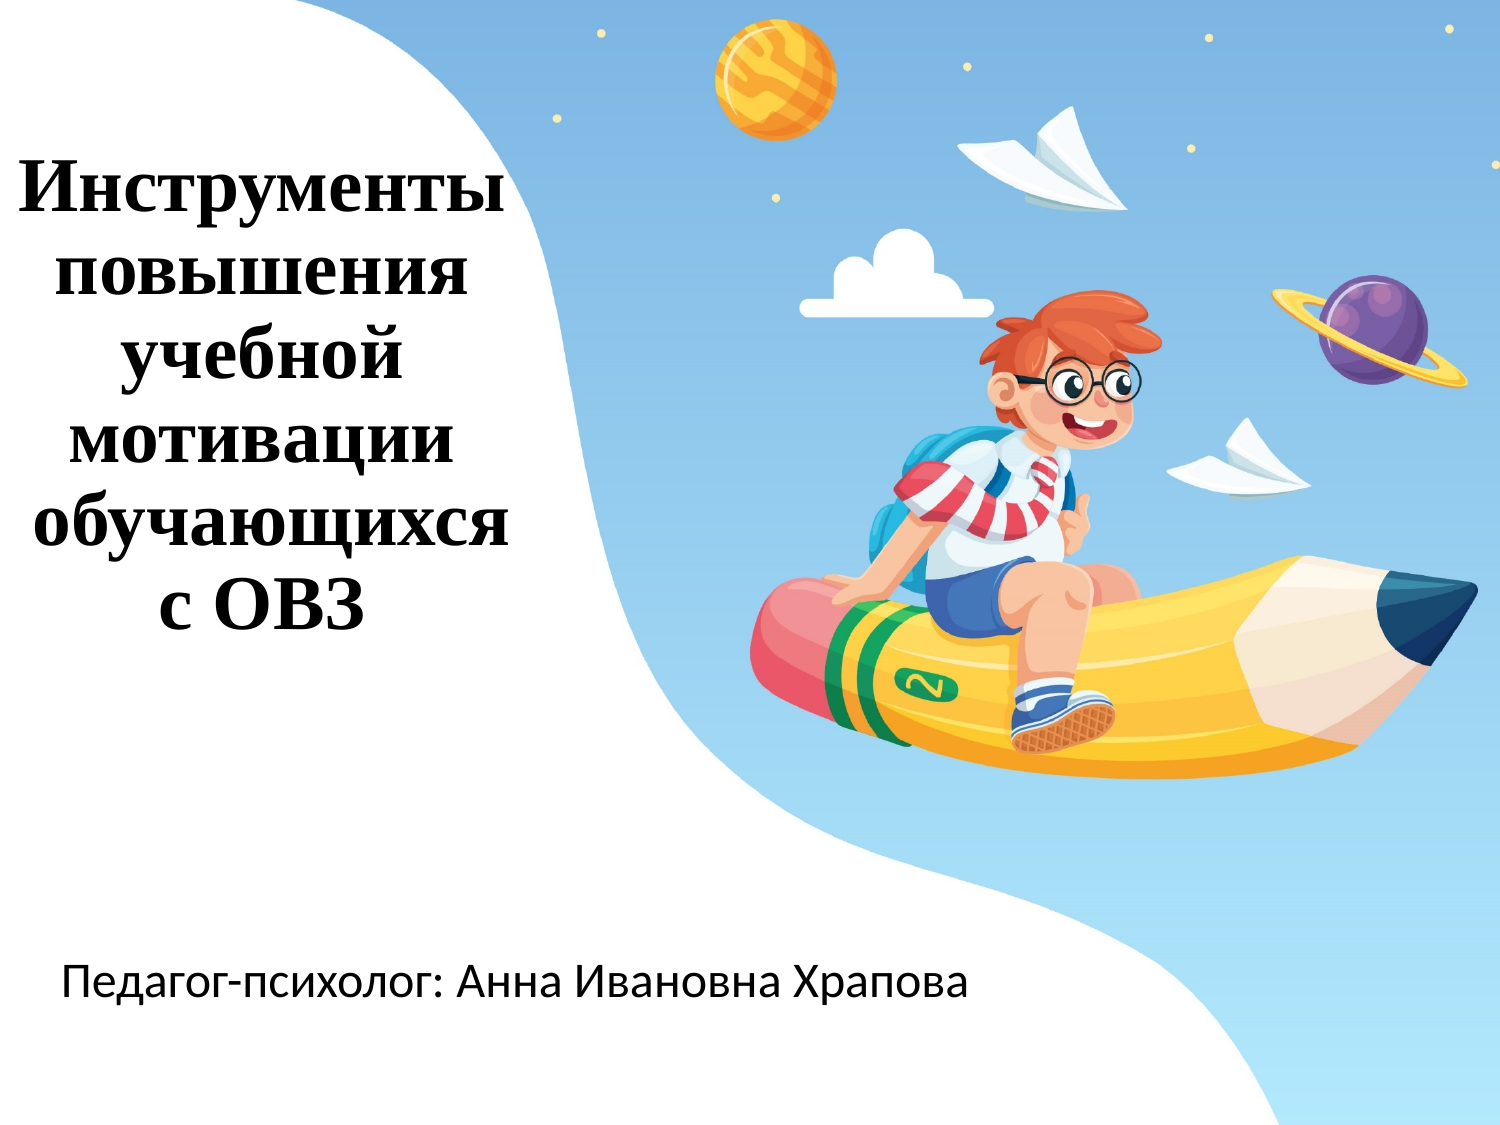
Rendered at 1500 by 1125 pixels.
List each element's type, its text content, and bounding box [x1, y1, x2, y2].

title Инструменты повышения учебной мотивации обучающихся с ОВЗ [0, 128, 536, 654]
subtitle Педагог-психолог: Анна Ивановна Храпова [45, 947, 1075, 1023]
picture [0, 0, 1500, 1125]
